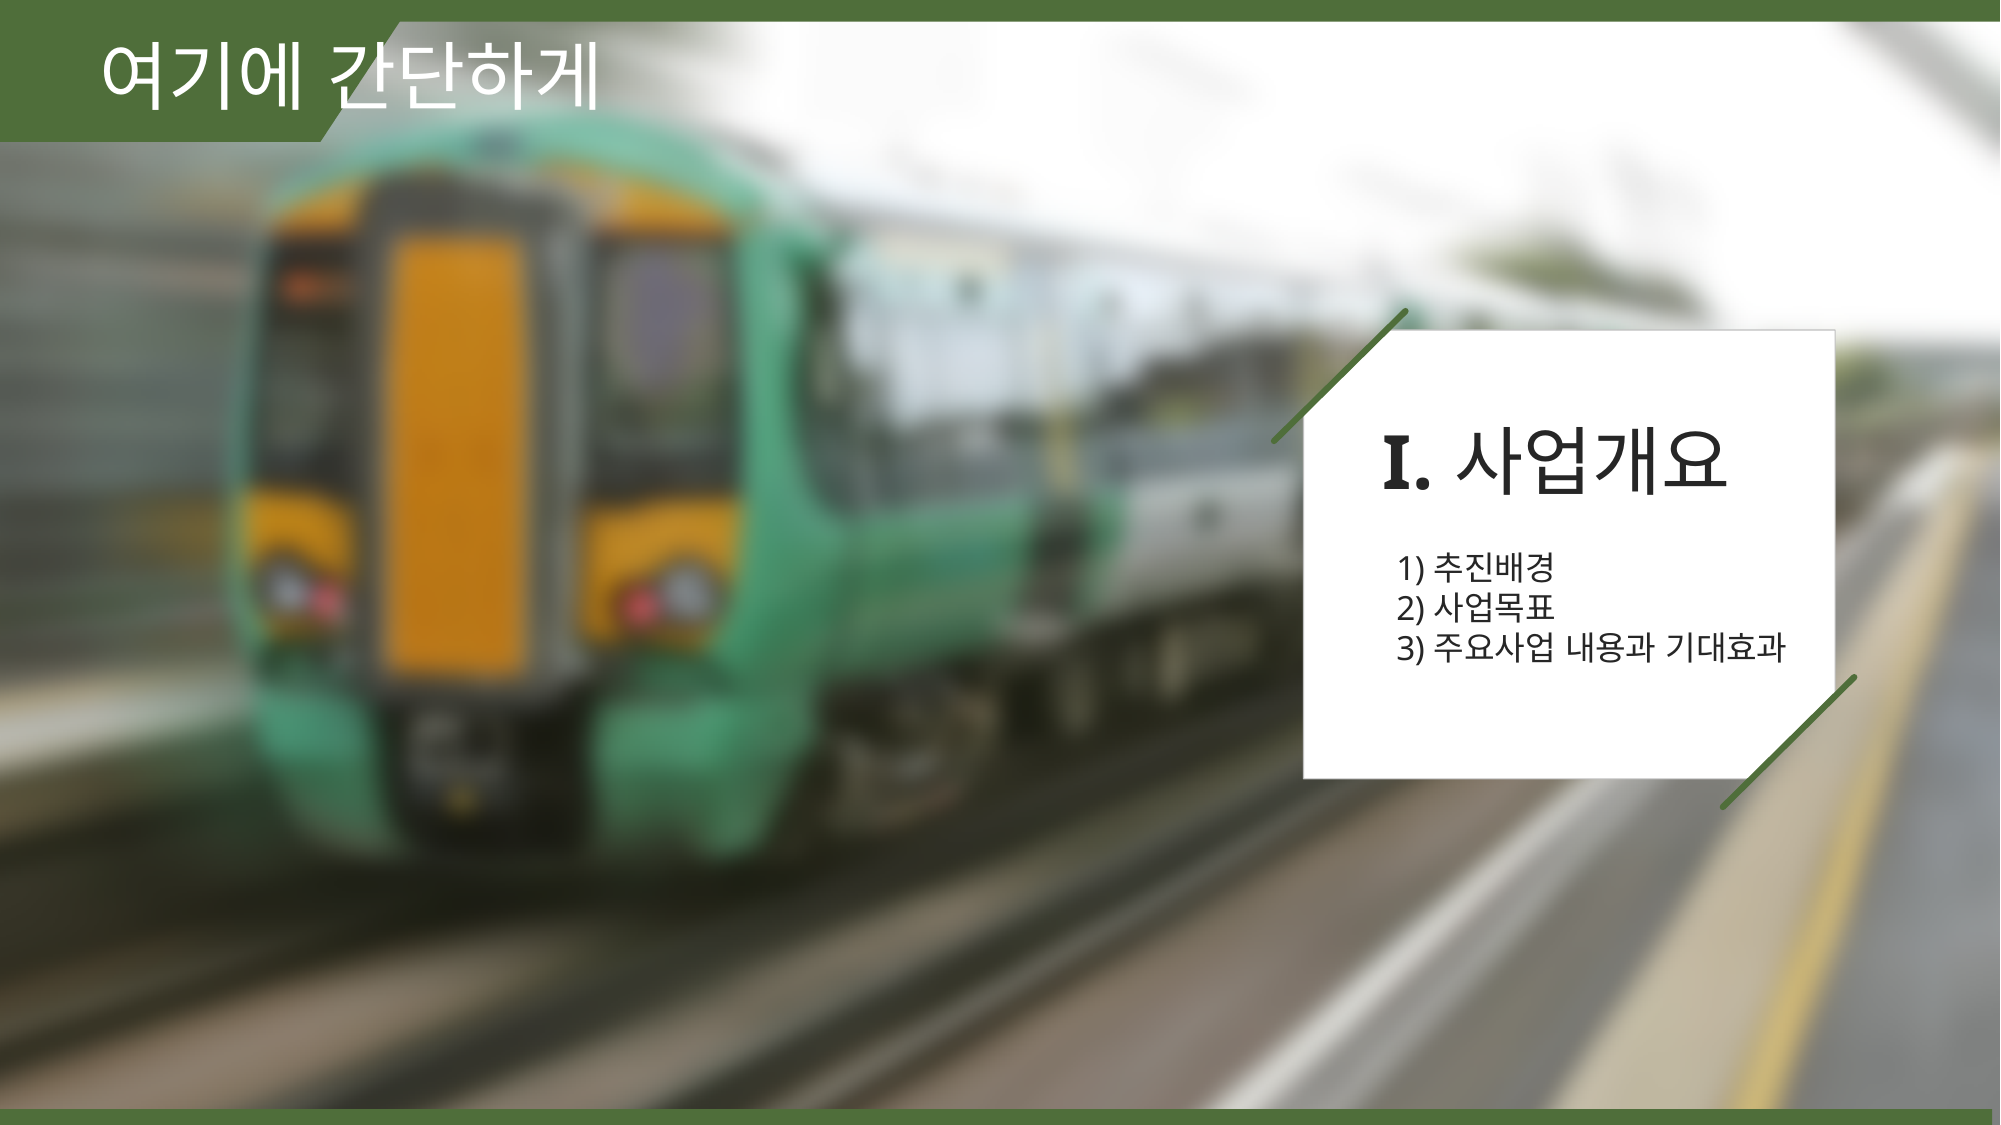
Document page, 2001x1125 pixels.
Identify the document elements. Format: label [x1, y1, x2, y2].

text_box [1273, 310, 1855, 808]
text_box [0, 0, 2000, 143]
picture [0, 143, 2000, 1125]
